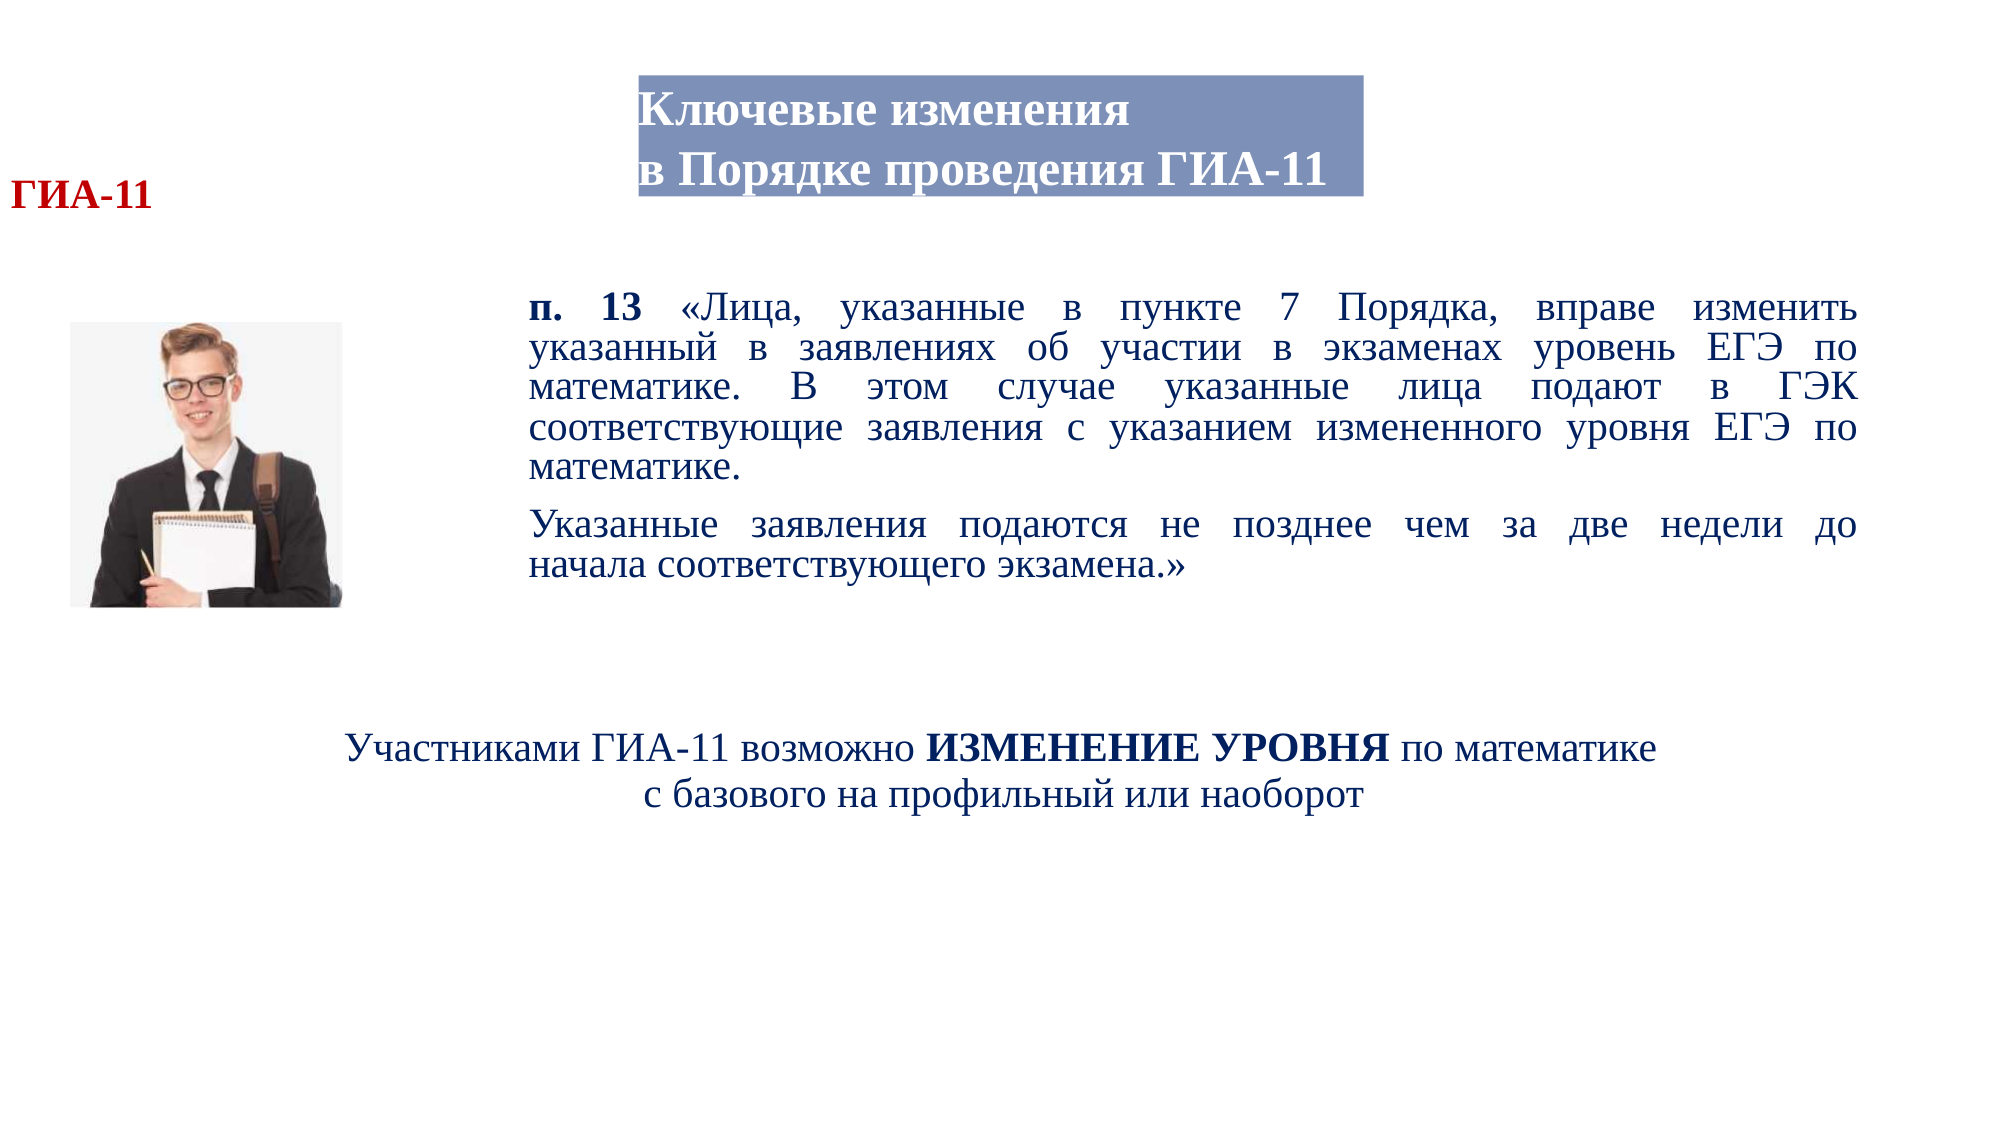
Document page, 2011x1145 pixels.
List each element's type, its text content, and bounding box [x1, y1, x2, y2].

text_box Участниками ГИА-11 возможно ИЗМЕНЕНИЕ УРОВНЯ по математике с базового на профильный или наоборот [343, 724, 1659, 1094]
text_box Ключевые изменения в Порядке проведения ГИА-11 [638, 75, 1364, 197]
picture [20, 16, 1991, 1129]
text_box п. 13 «Лица, указанные в пункте 7 Порядка, вправе изменить указанный в заявлениях об участии в экзаменах уровень ЕГЭ по математике. В этом случае указанные лица подают в ГЭК соответствующие заявления с указанием измененного уровня ЕГЭ по математике. Указанные заявления подаются не позднее чем за две недели до начала соответствующего экзамена.» [528, 288, 1859, 683]
text_box ГИА-11 [10, 171, 242, 249]
